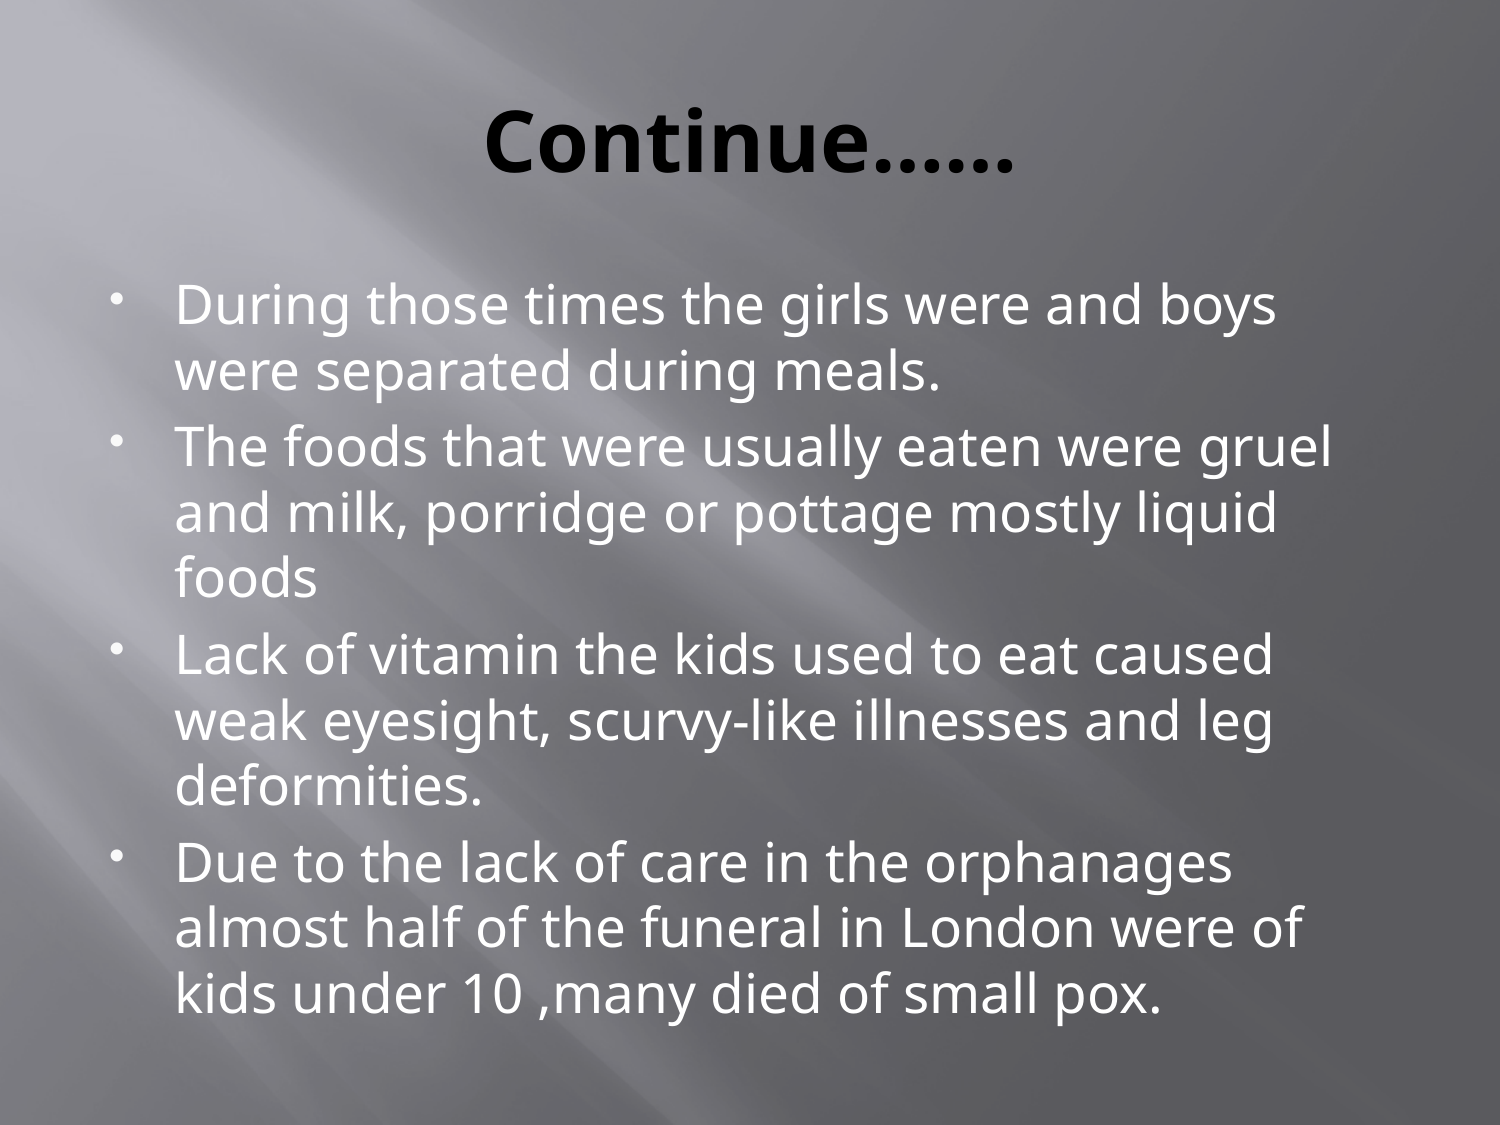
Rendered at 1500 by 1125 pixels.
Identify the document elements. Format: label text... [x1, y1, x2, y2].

list During those times the girls were and boys were separated during meals. The foods that were usually eaten were gruel and milk, porridge or pottage mostly liquid foods Lack of vitamin the kids used to eat caused weak eyesight, scurvy-like illnesses and leg deformities. Due to the lack of care in the orphanages almost half of the funeral in London were of kids under 10 ,many died of small pox. [75, 262, 1425, 1035]
title Continue…… [75, 45, 1425, 233]
